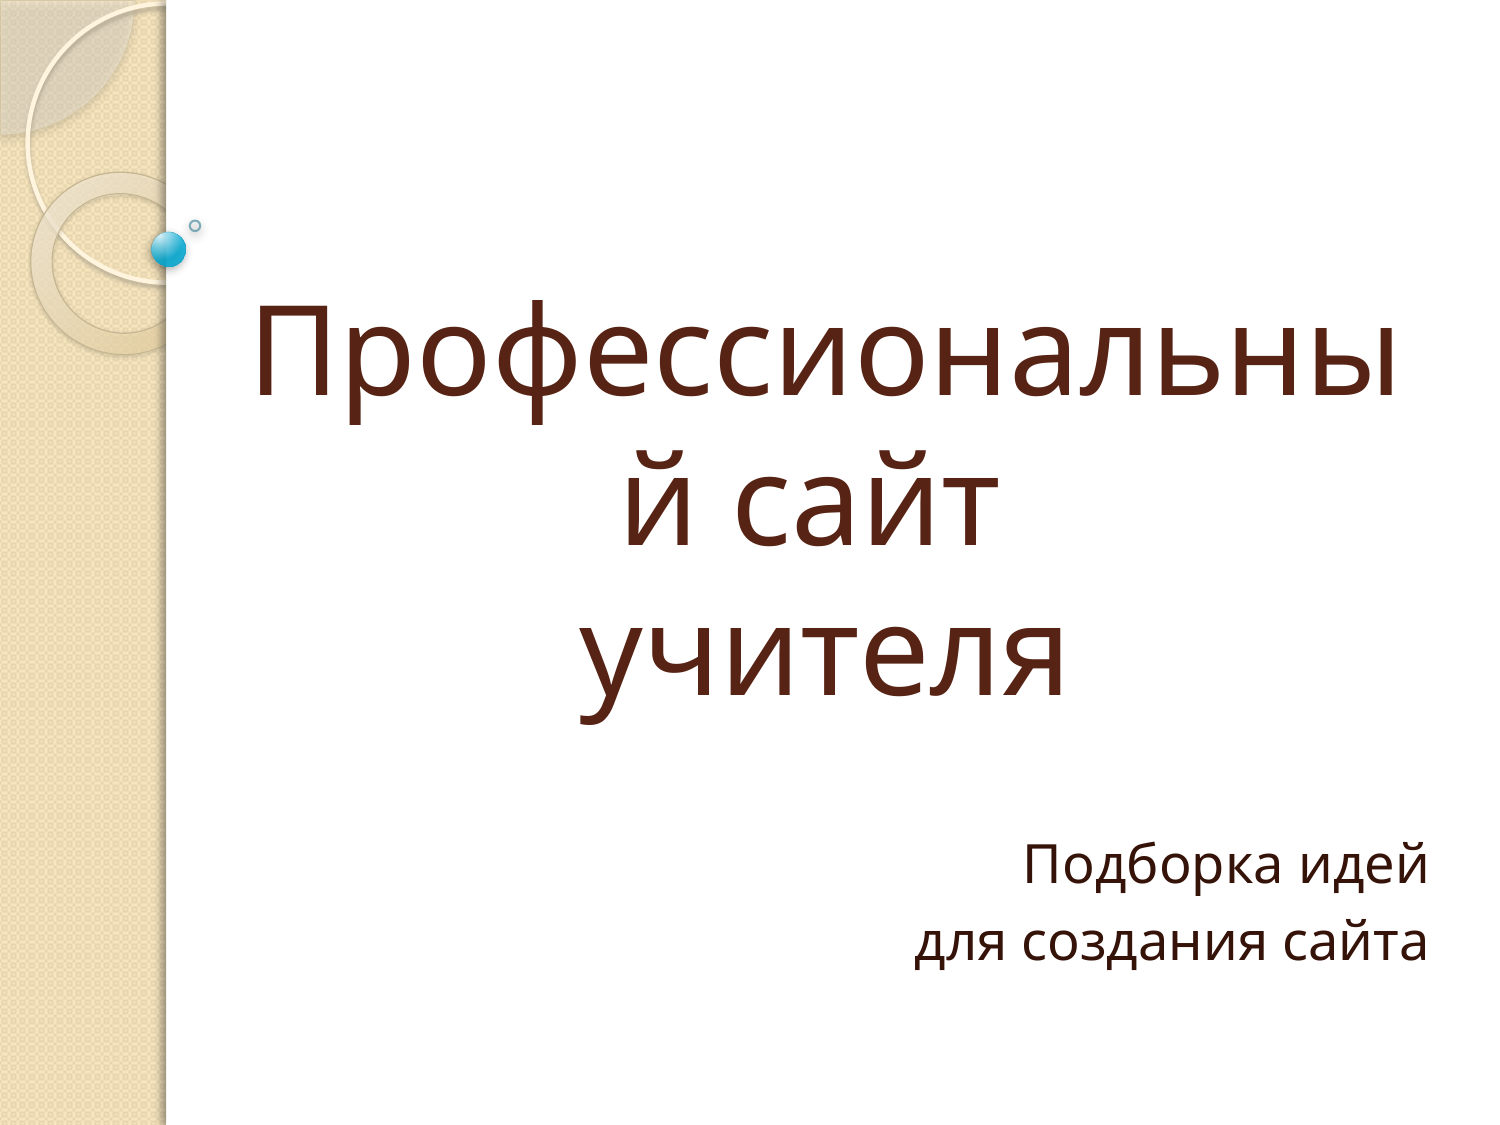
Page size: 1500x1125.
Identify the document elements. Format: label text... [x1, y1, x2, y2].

subtitle Подборка идей для создания сайта [230, 751, 1446, 1039]
title Профессиональный сайт учителя [218, 78, 1434, 728]
